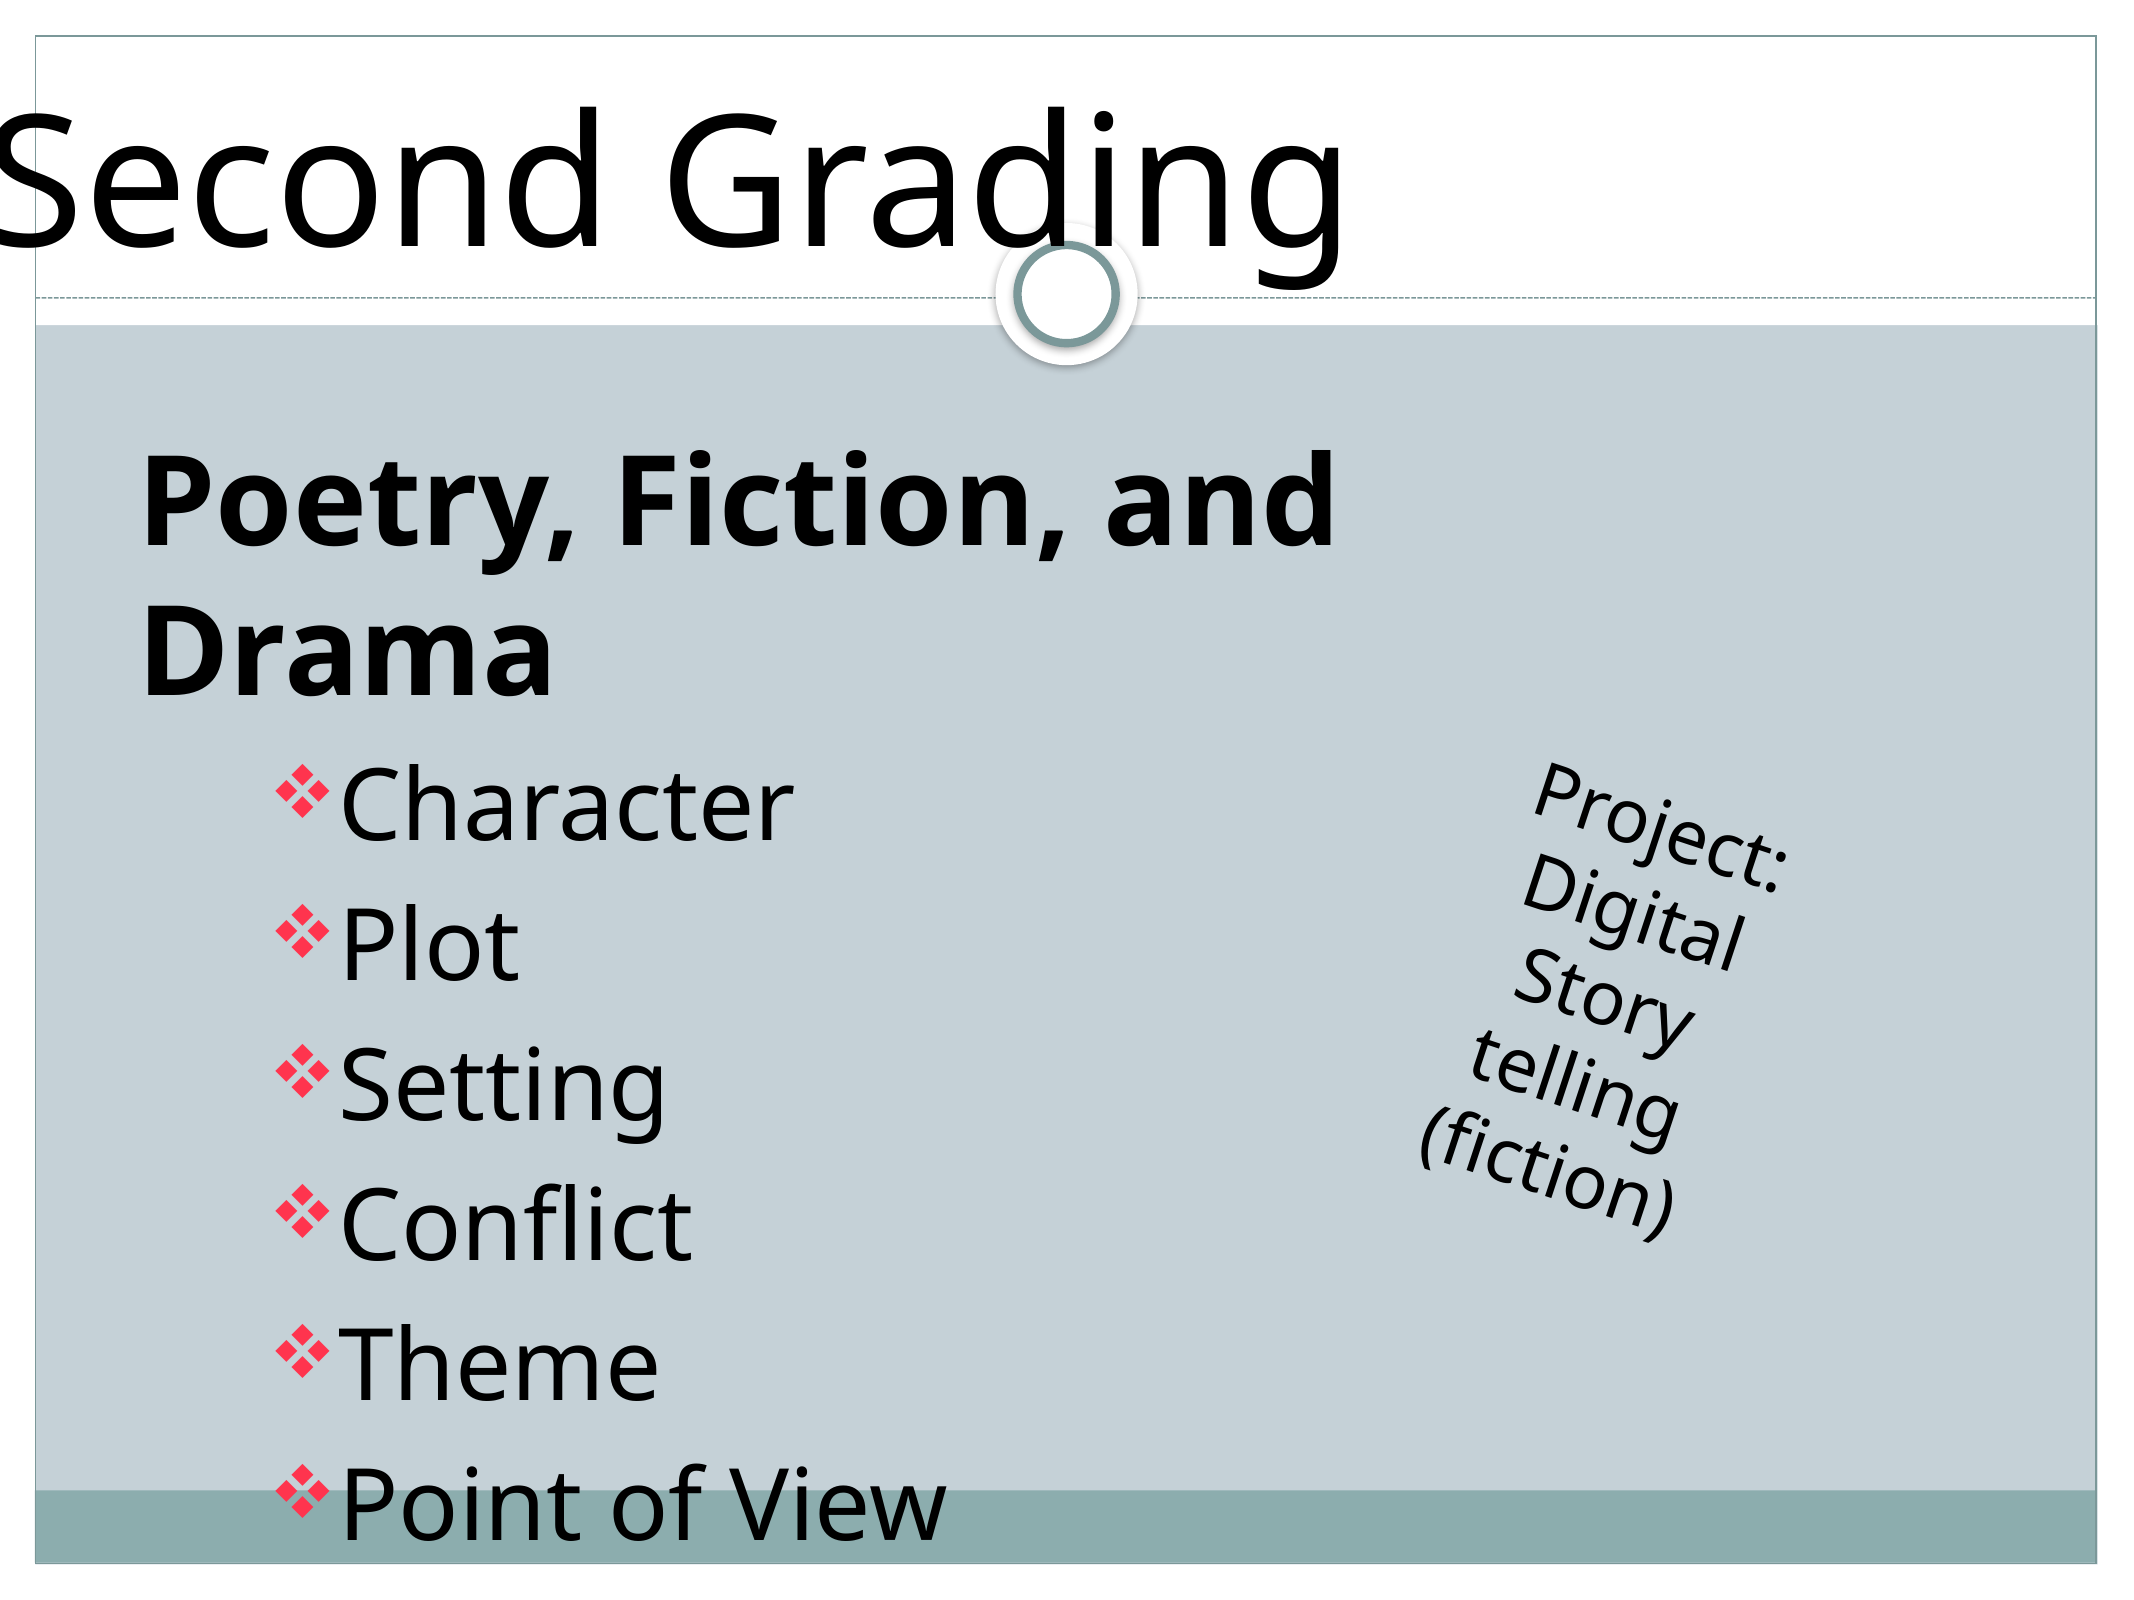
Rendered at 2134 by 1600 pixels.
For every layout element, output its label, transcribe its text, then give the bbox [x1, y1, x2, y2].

text_box Project: Digital Story telling (fiction) [1320, 704, 1894, 1287]
text_box Second Grading [0, 91, 1528, 256]
list Poetry, Fiction, and Drama Character Plot Setting Conflict Theme Point of View [74, 410, 1575, 1438]
